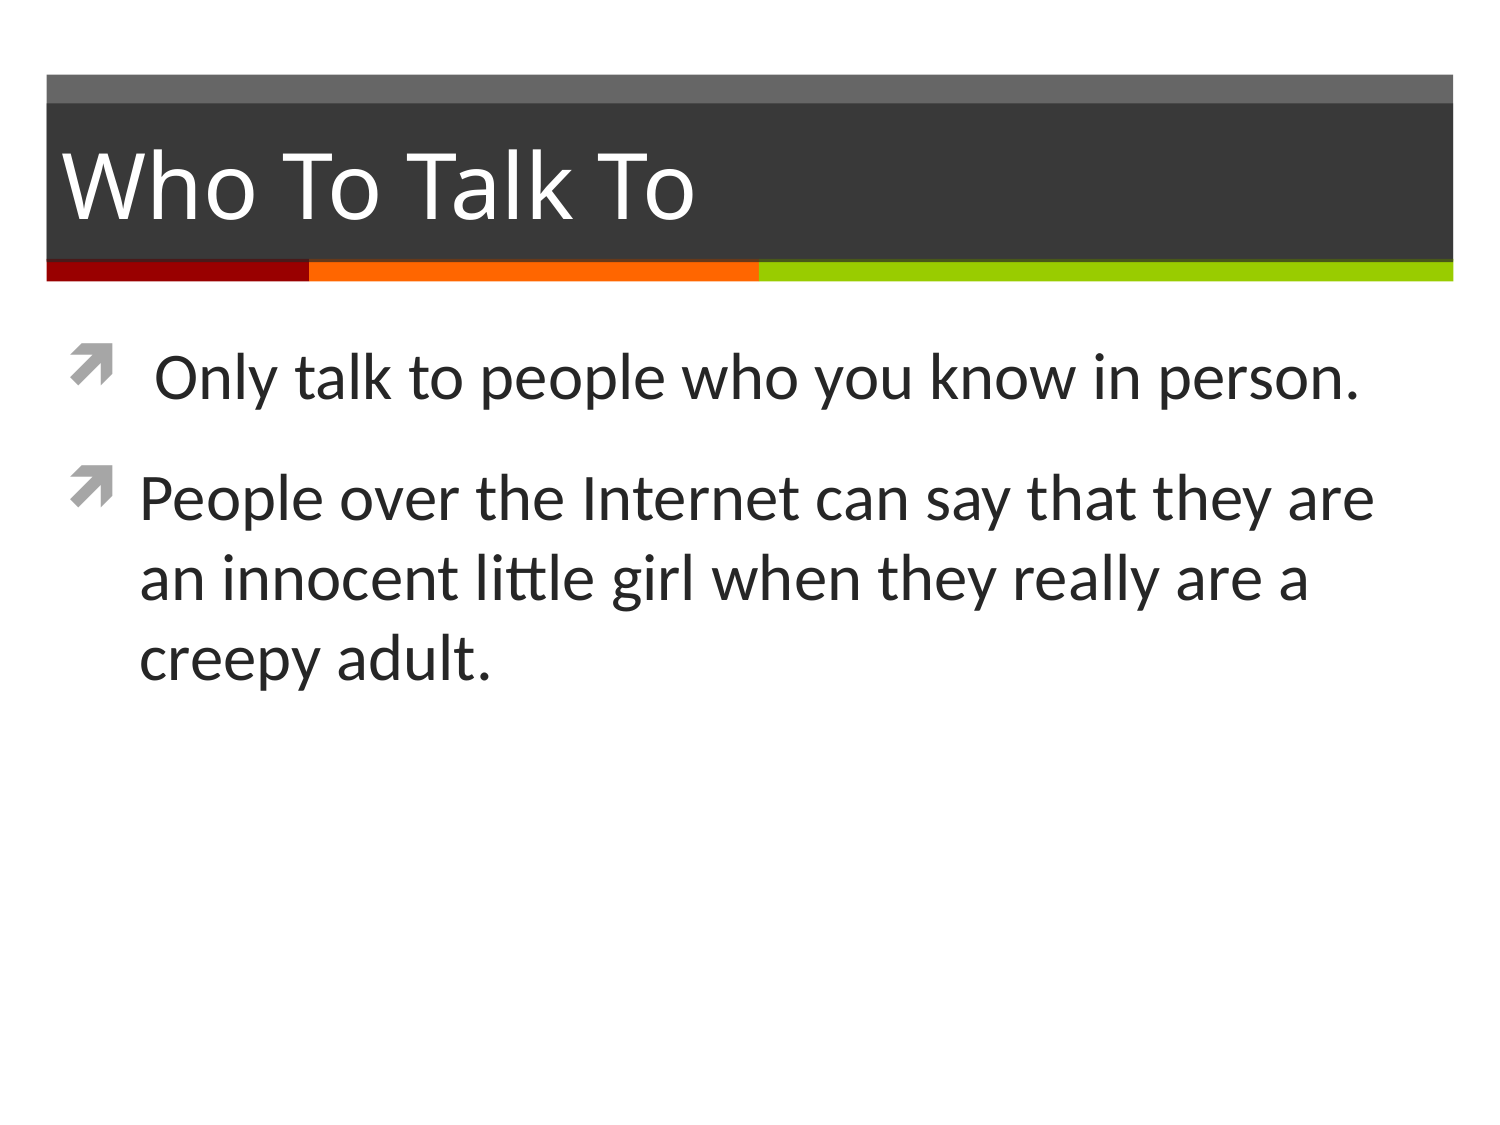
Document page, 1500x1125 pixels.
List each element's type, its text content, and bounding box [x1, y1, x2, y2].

title Who To Talk To [46, 103, 1454, 263]
list Only talk to people who you know in person. People over the Internet can say that they are an innocent little girl when they really are a creepy adult. [50, 324, 1438, 980]
